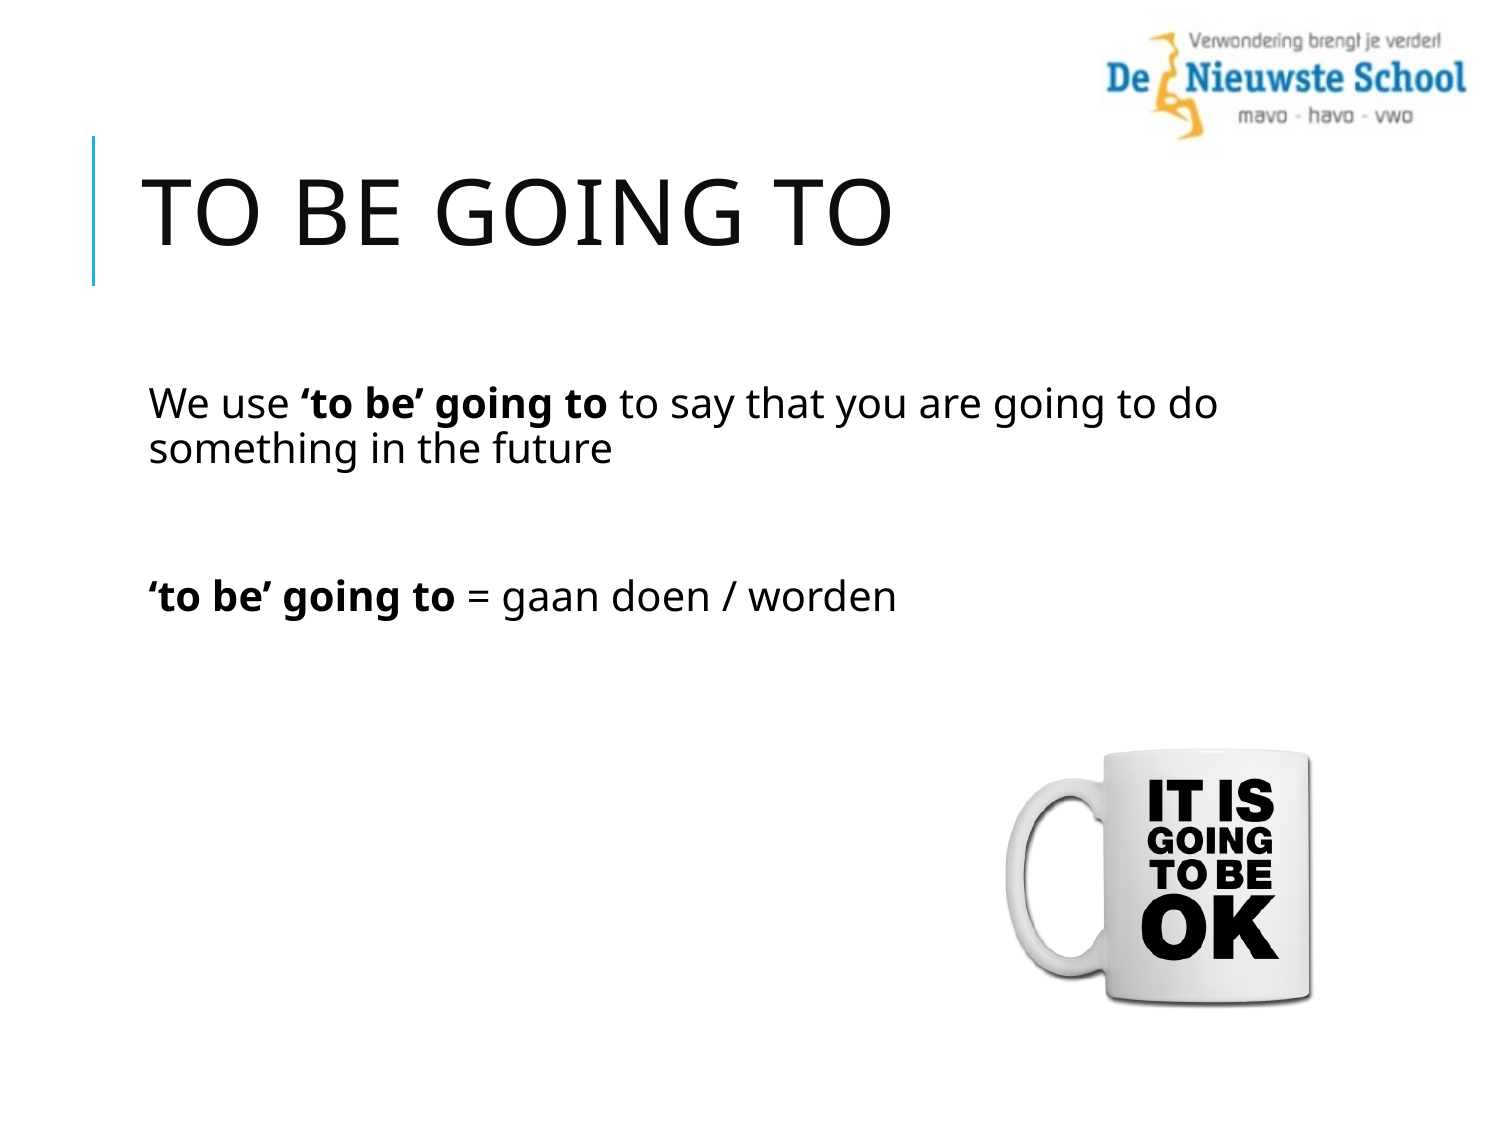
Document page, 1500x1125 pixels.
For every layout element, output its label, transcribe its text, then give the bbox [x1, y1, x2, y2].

picture [985, 703, 1330, 1048]
picture [1100, 9, 1472, 156]
list We use ‘to be’ going to to say that you are going to do something in the future ‘to be’ going to = gaan doen / worden [126, 375, 1322, 1035]
title To be going to [126, 96, 1322, 342]
